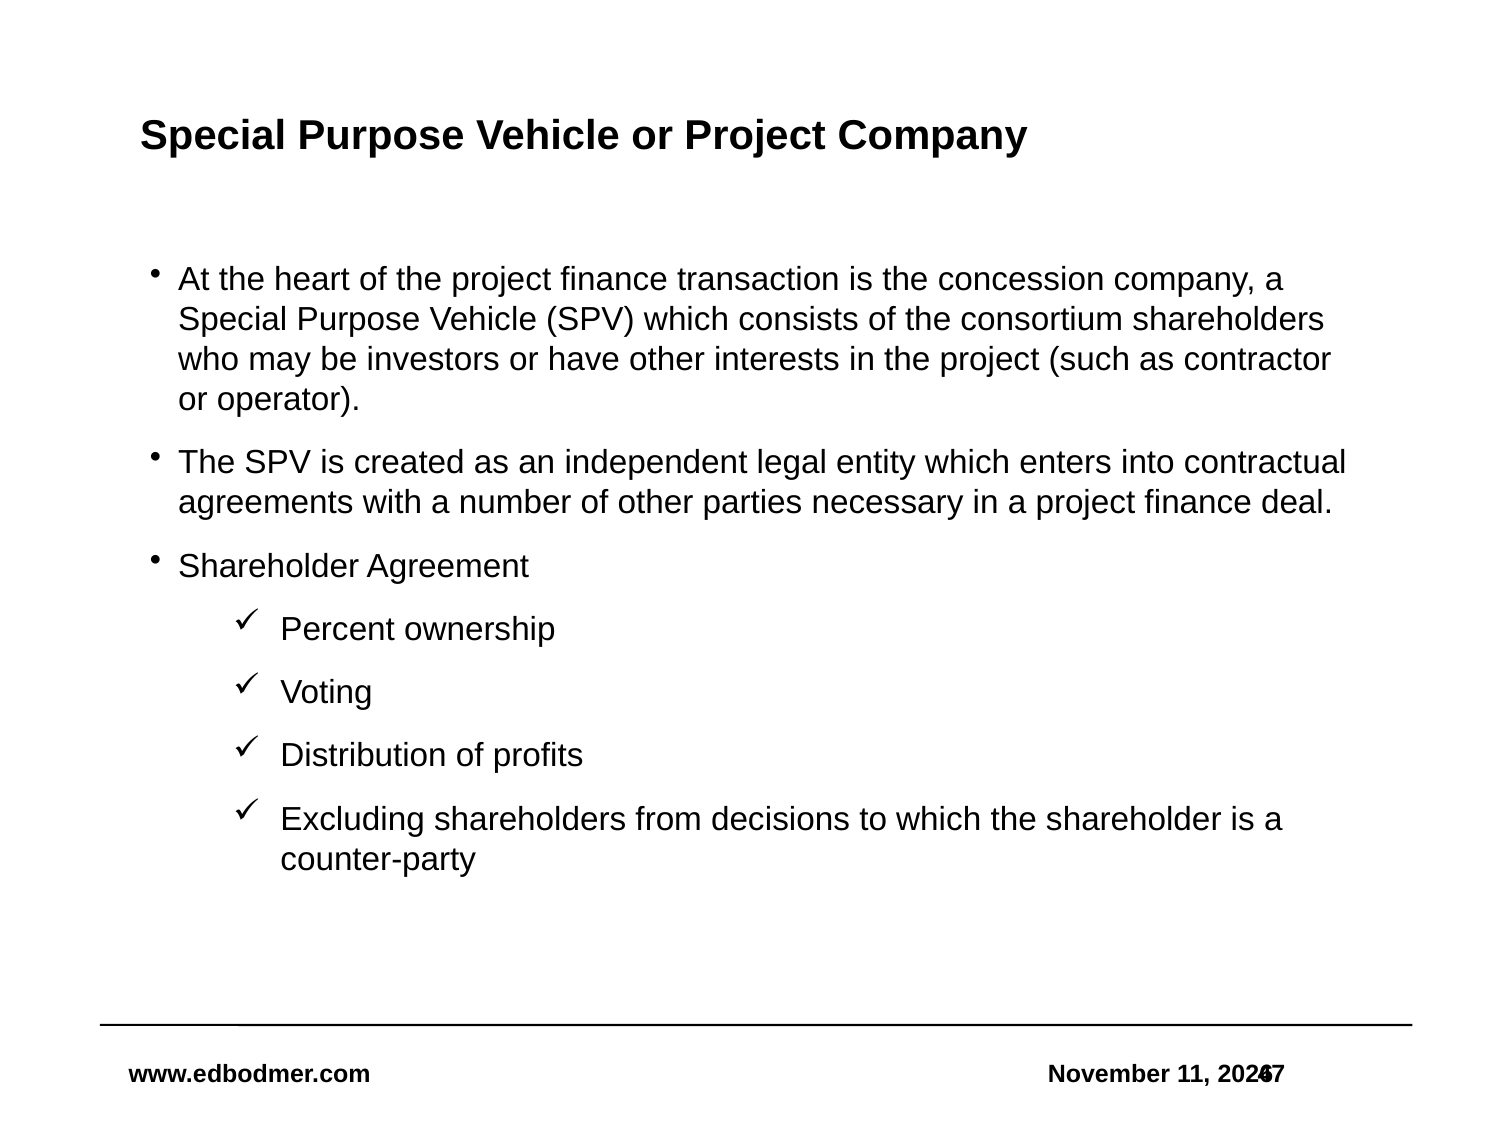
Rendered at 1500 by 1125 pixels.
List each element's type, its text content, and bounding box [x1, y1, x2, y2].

list At the heart of the project finance transaction is the concession company, a Special Purpose Vehicle (SPV) which consists of the consortium shareholders who may be investors or have other interests in the project (such as contractor or operator). The SPV is created as an independent legal entity which enters into contractual agreements with a number of other parties necessary in a project finance deal. Shareholder Agreement Percent ownership Voting Distribution of profits Excluding shareholders from decisions to which the shareholder is a counter-party [124, 249, 1376, 1001]
title Special Purpose Vehicle or Project Company [124, 99, 1288, 226]
